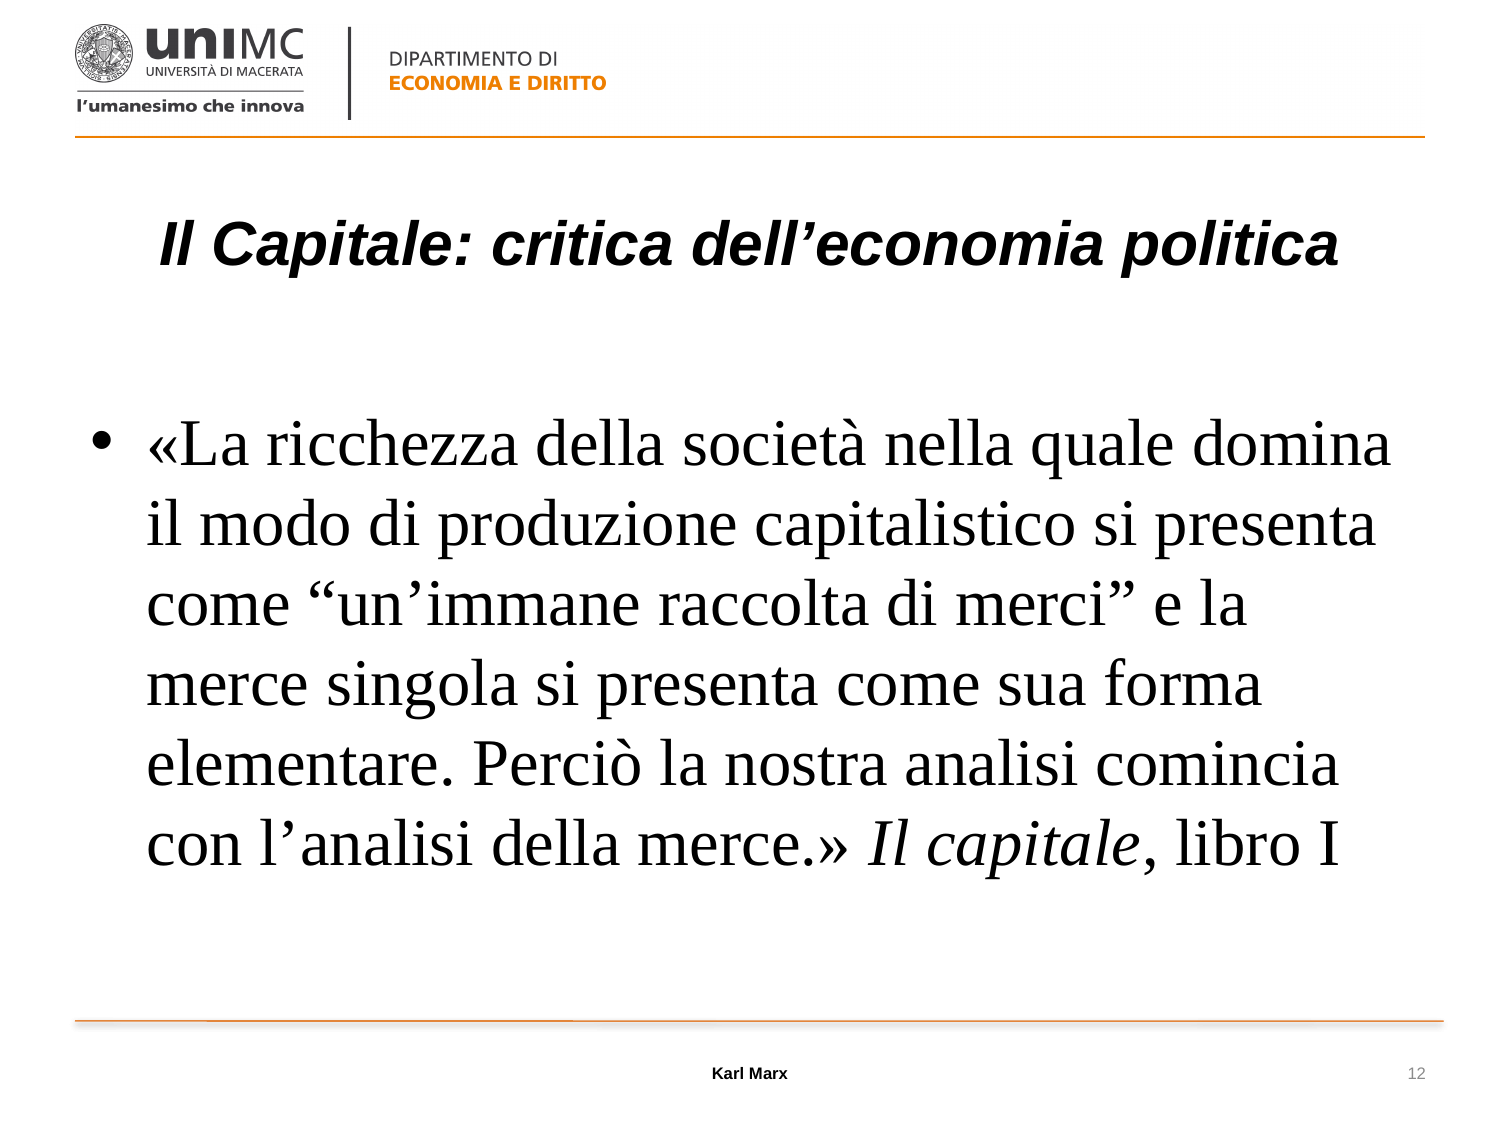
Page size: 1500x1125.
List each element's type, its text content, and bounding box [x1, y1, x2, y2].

slide_number 12 [1091, 1042, 1442, 1103]
picture [75, 24, 1425, 138]
footer Karl Marx [512, 1042, 988, 1103]
title Il Capitale: critica dell’economia politica [75, 195, 1425, 287]
list «La ricchezza della società nella quale domina il modo di produzione capitalistico si presenta come “un’immane raccolta di merci” e la merce singola si presenta come sua forma elementare. Perciò la nostra analisi comincia con l’analisi della merce.» Il capitale, libro I [75, 391, 1425, 1125]
